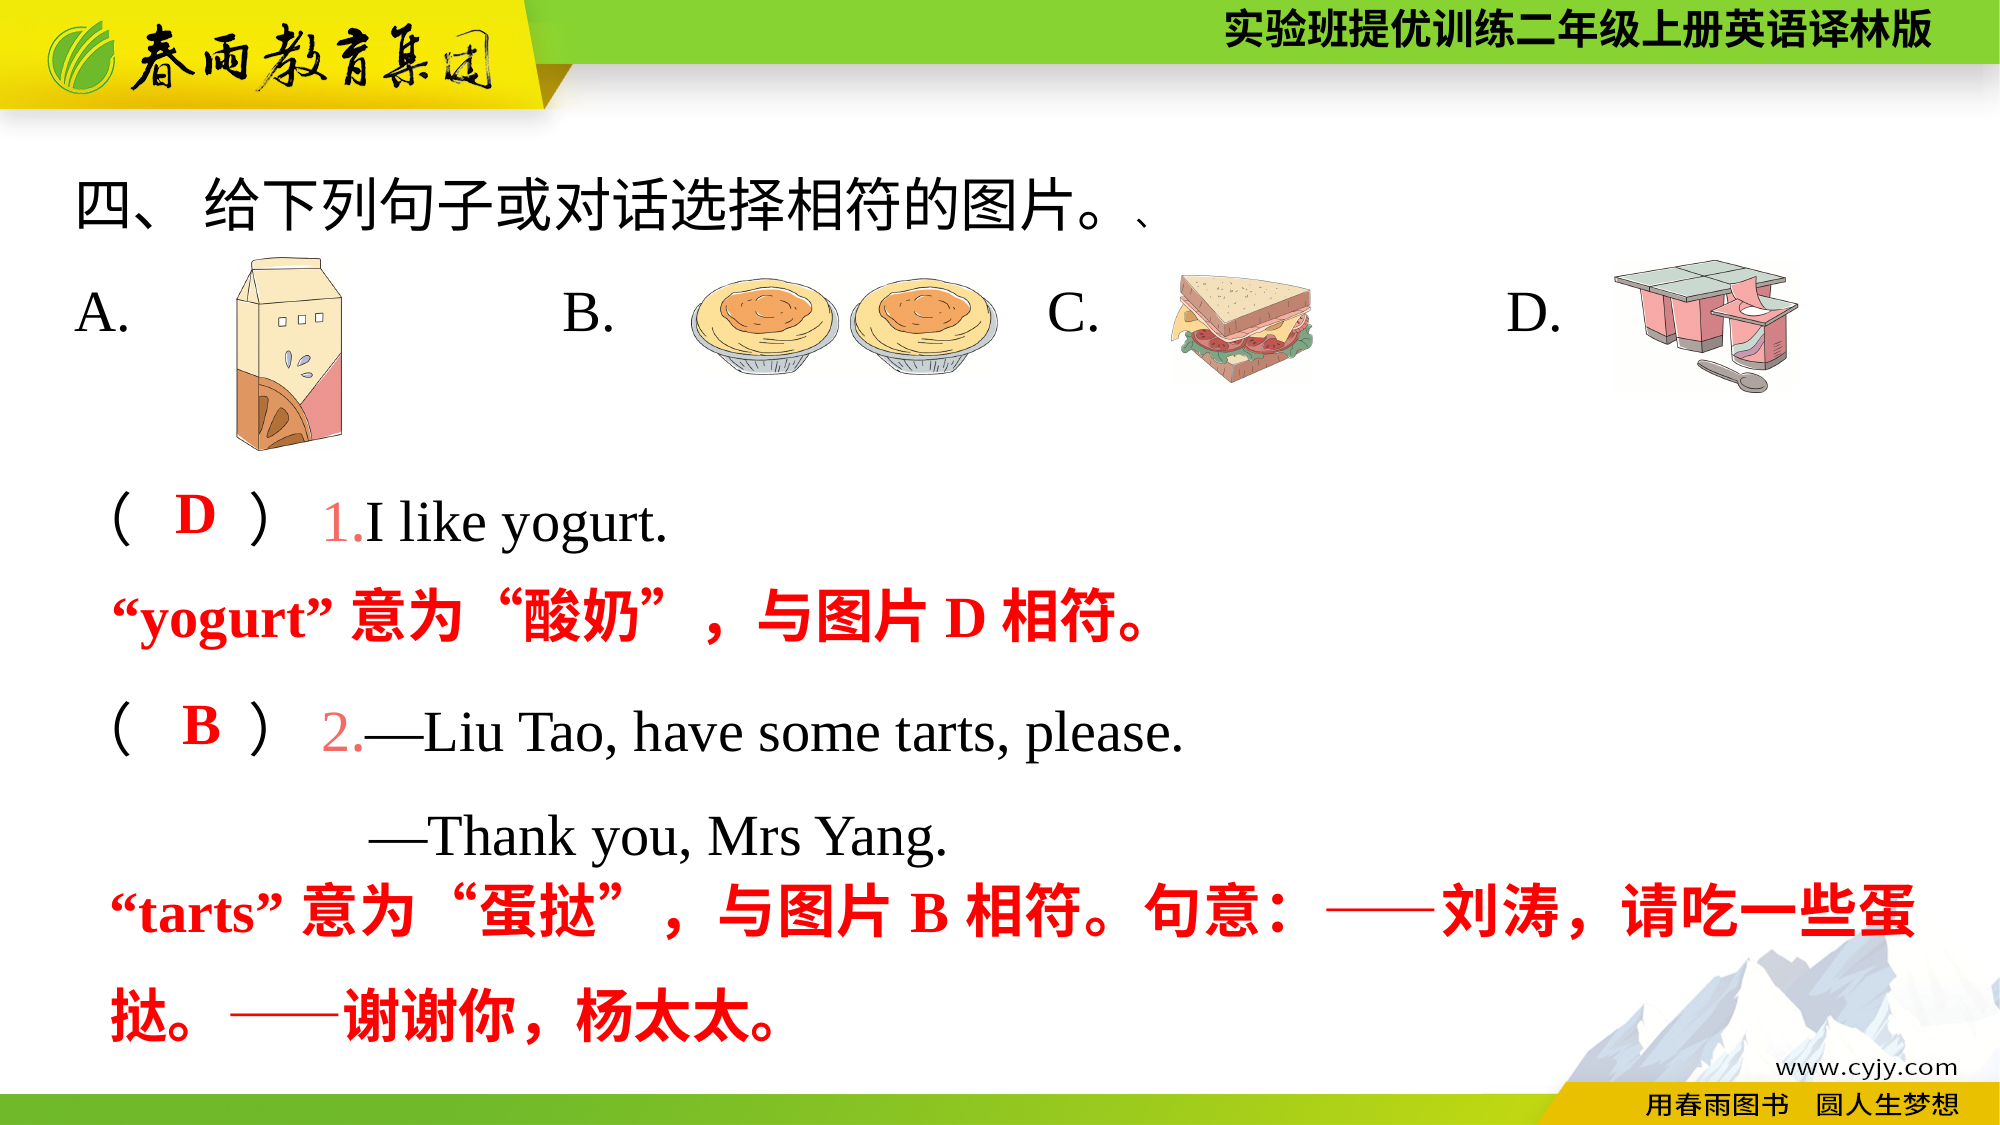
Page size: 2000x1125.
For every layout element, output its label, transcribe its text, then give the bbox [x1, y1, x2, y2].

text_box B [167, 679, 236, 764]
picture [0, 0, 2000, 1125]
text_box “tarts”意为“蛋挞”，与图片B相符。句意：——刘涛，请吃一些蛋挞。——谢谢你，杨太太。 [94, 831, 1933, 1057]
text_box D [160, 468, 233, 553]
text_box “yogurt”意为“酸奶”，与图片D相符。 [96, 536, 1935, 657]
list 四、 给下列句子或对话选择相符的图片。、 A. B. C. D. （ ）1.I like yogurt. （ ）2.—Liu Tao, have some tarts, please. —Thank you, Mrs Yang. [59, 125, 1944, 883]
